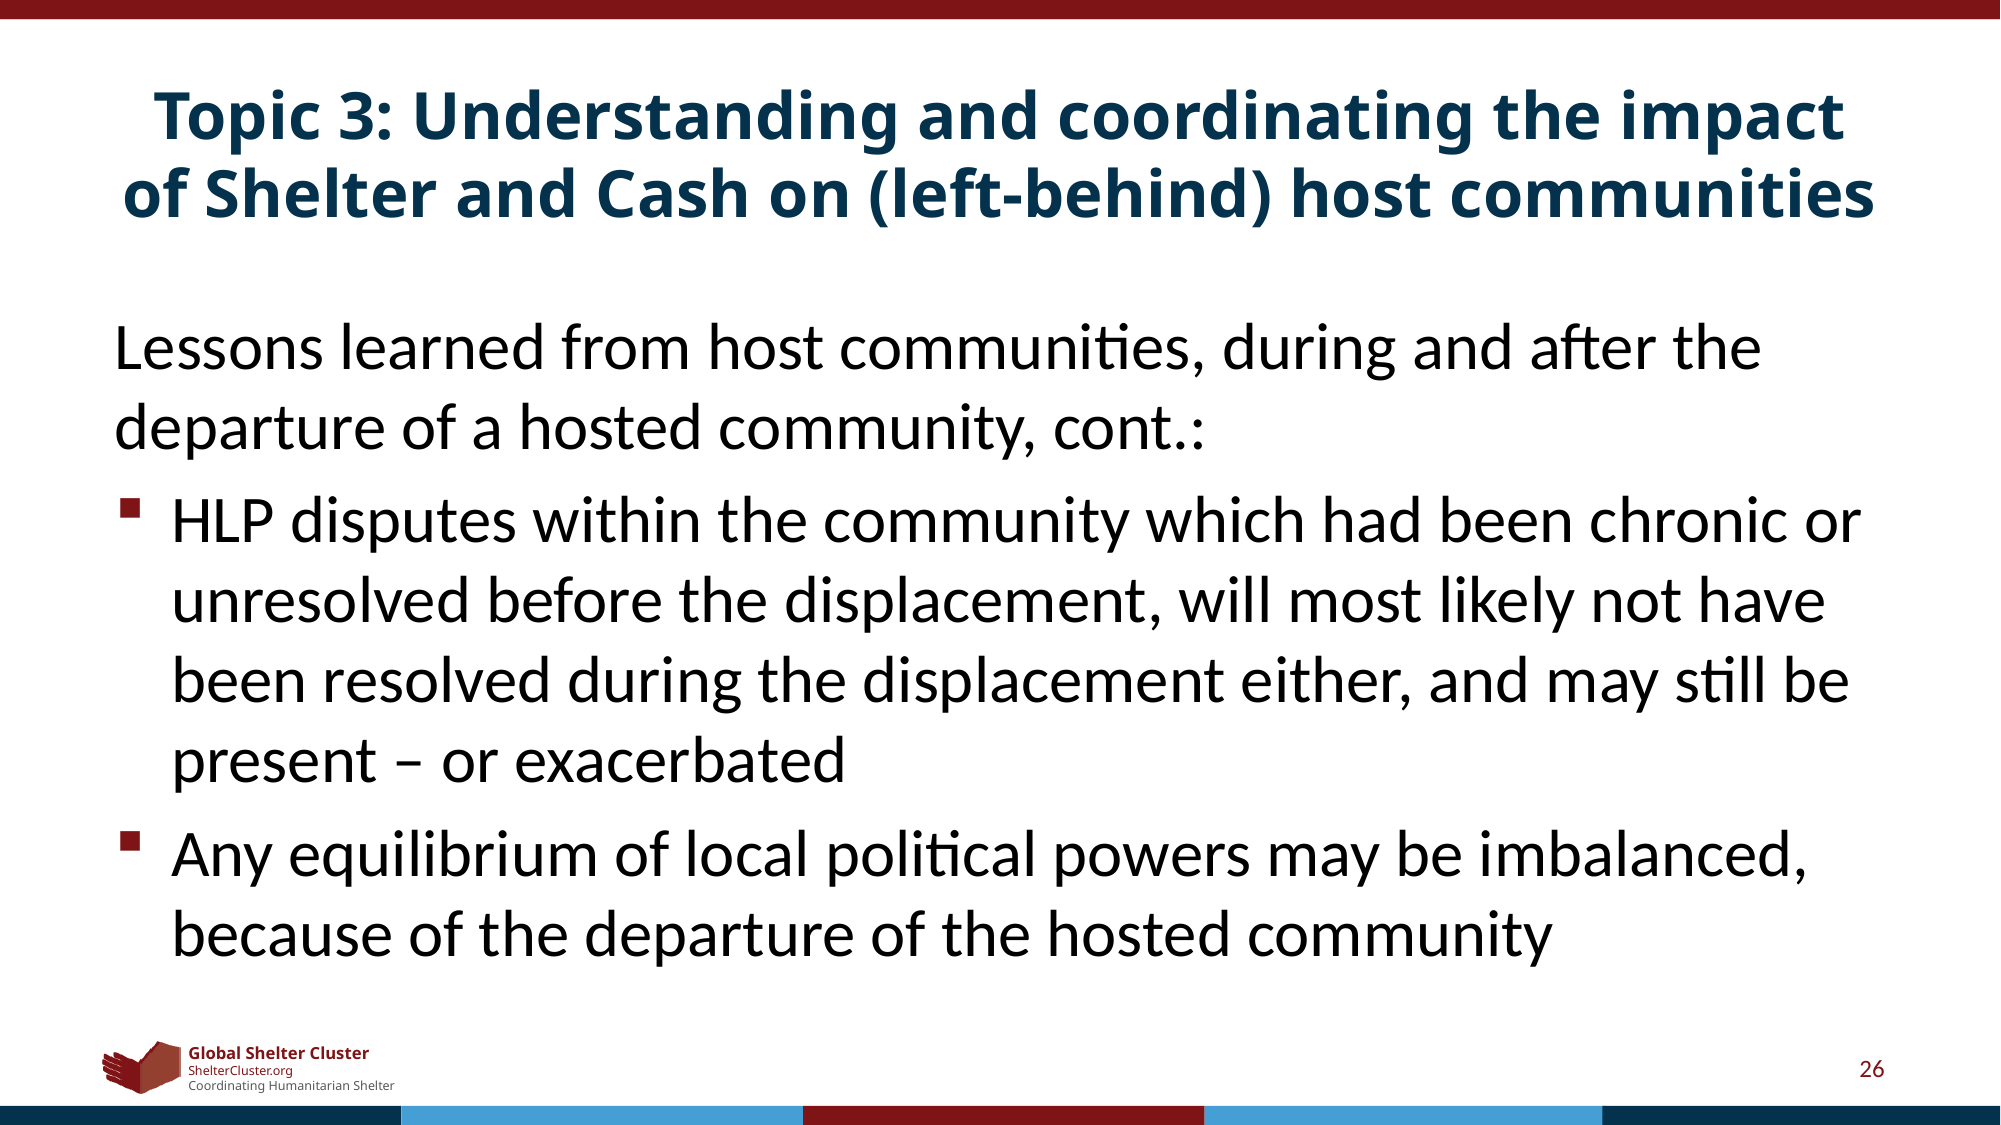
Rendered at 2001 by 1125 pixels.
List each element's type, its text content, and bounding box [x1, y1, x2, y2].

picture [102, 1041, 181, 1094]
title Topic 3: Understanding and coordinating the impact of Shelter and Cash on (left-behind) host communities [99, 58, 1900, 247]
list Lessons learned from host communities, during and after the departure of a hosted community, cont.: HLP disputes within the community which had been chronic or unresolved before the displacement, will most likely not have been resolved during the displacement either, and may still be present – or exacerbated Any equilibrium of local political powers may be imbalanced, because of the departure of the hosted community [99, 295, 1900, 1038]
slide_number 26 [1433, 1037, 1900, 1098]
